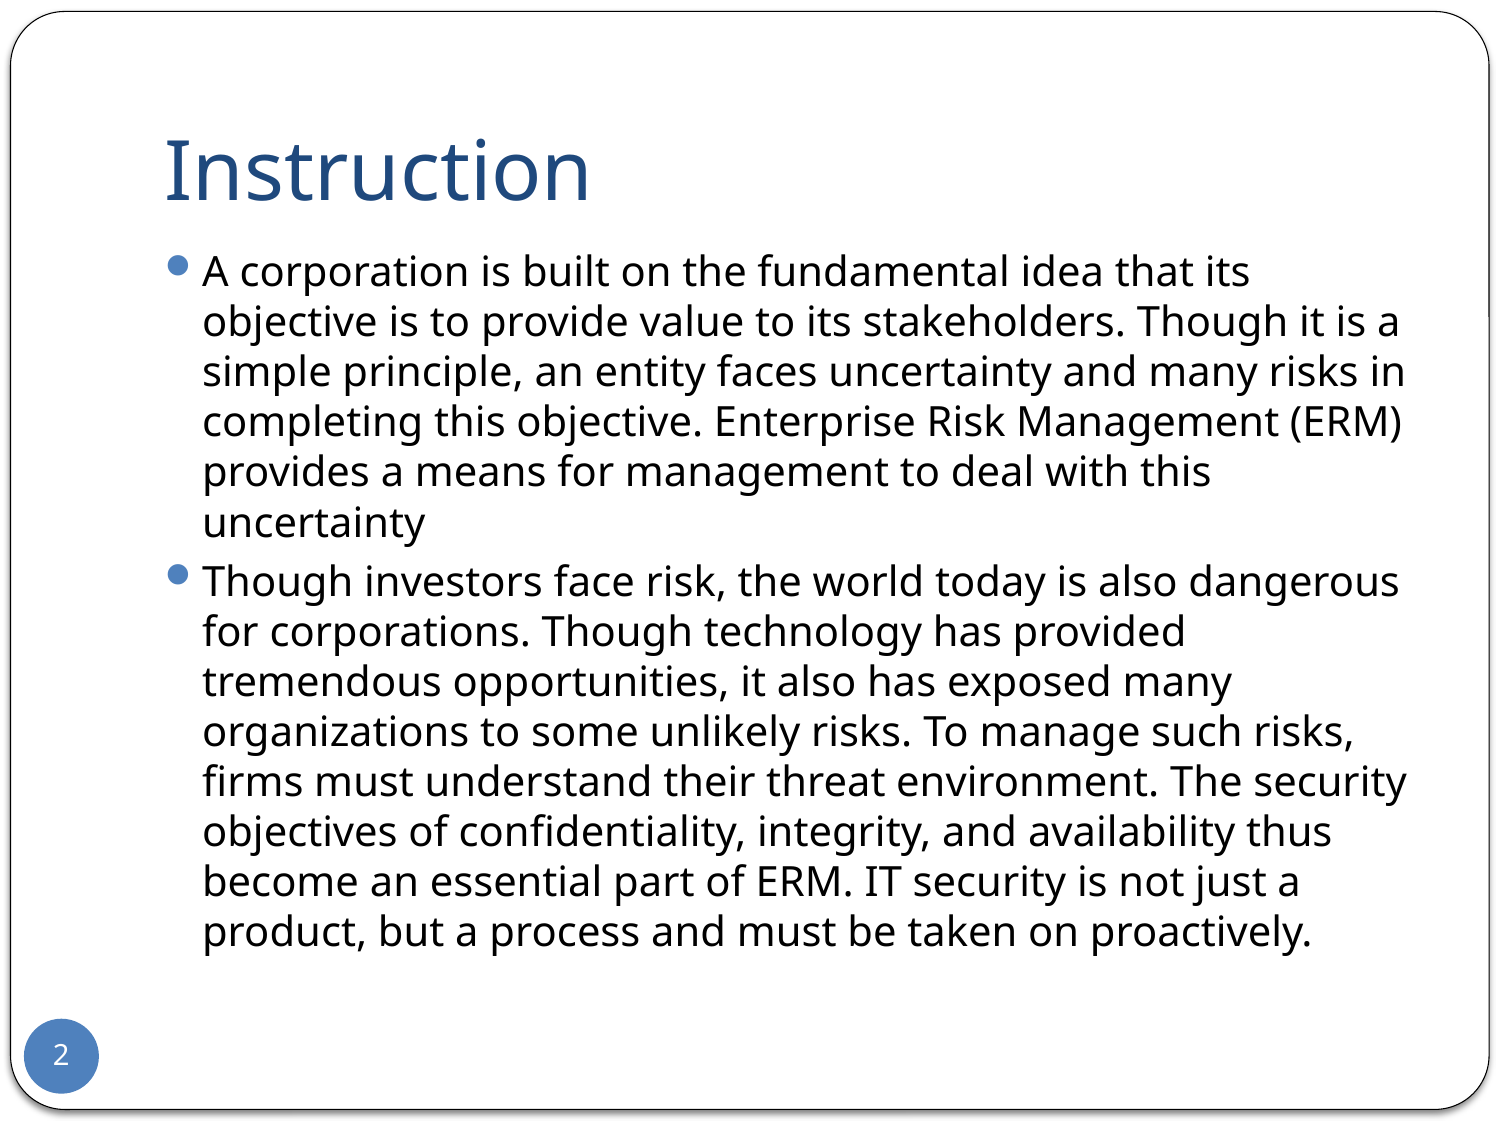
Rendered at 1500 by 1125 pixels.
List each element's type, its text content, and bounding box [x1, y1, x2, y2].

list A corporation is built on the fundamental idea that its objective is to provide value to its stakeholders. Though it is a simple principle, an entity faces uncertainty and many risks in completing this objective. Enterprise Risk Management (ERM) provides a means for management to deal with this uncertainty Though investors face risk, the world today is also dangerous for corporations. Though technology has provided tremendous opportunities, it also has exposed many organizations to some unlikely risks. To manage such risks, firms must understand their threat environment. The security objectives of confidentiality, integrity, and availability thus become an essential part of ERM. IT security is not just a product, but a process and must be taken on proactively. [150, 237, 1425, 988]
title Instruction [150, 45, 1425, 233]
slide_number 2 [23, 1018, 99, 1094]
